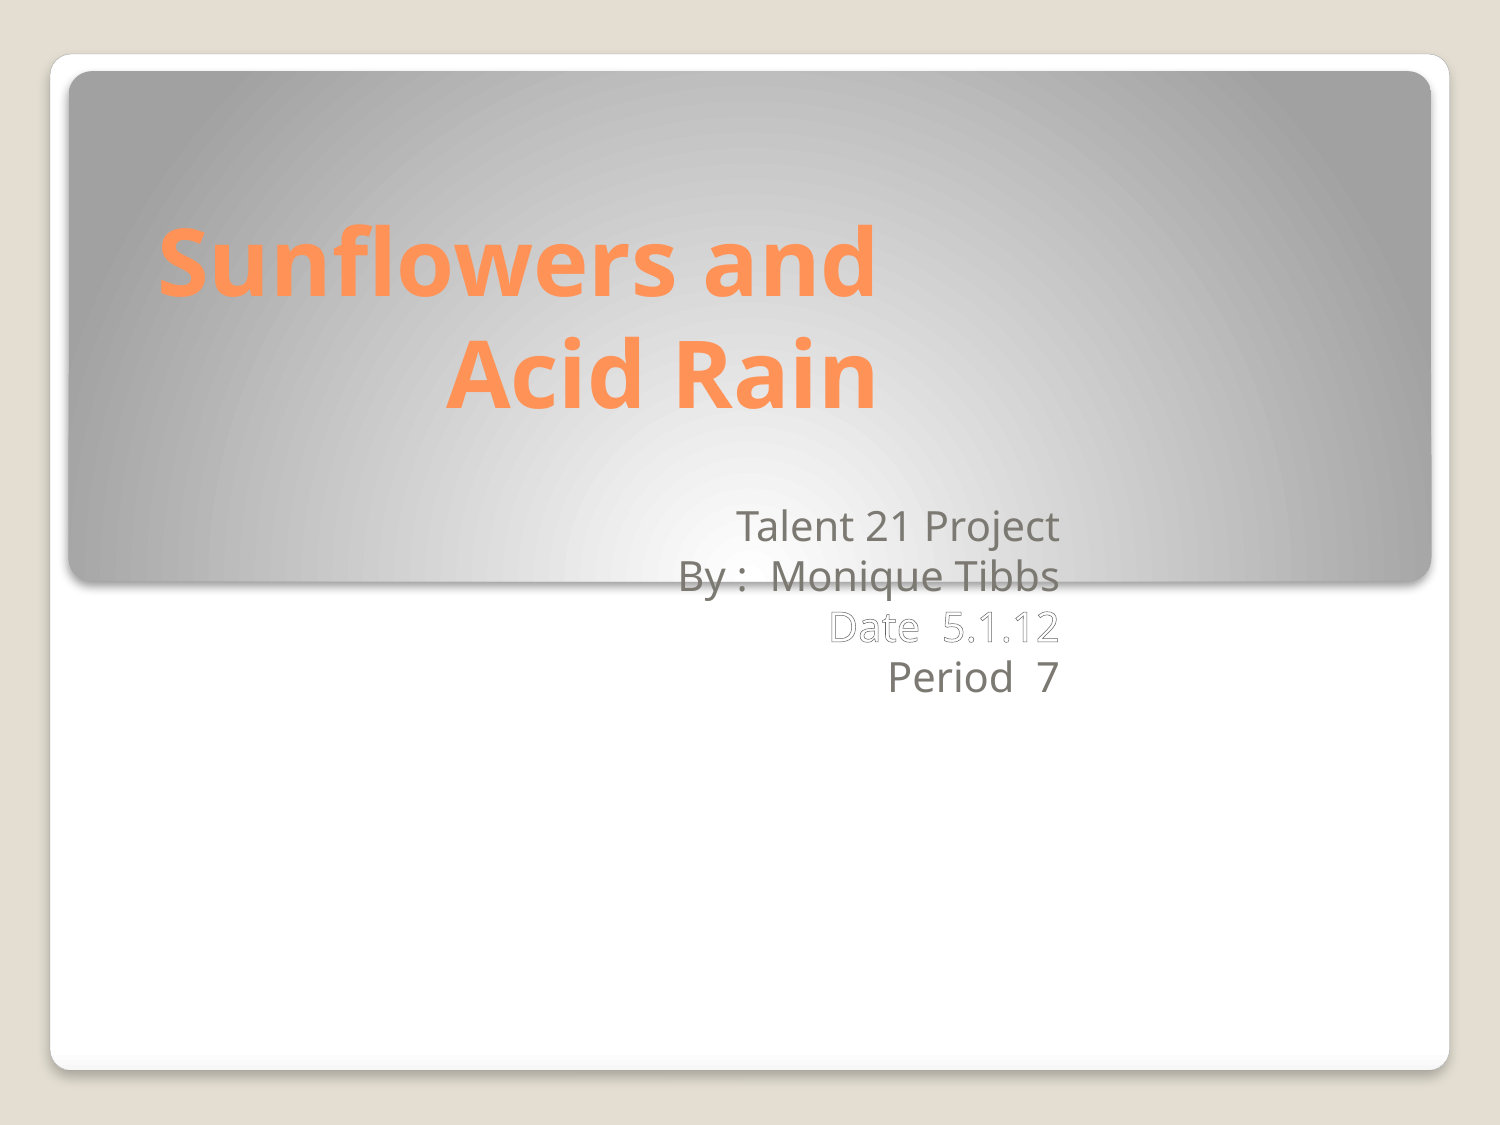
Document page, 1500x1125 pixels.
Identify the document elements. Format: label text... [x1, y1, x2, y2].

title Sunflowers and Acid Rain [75, 75, 888, 435]
subtitle Talent 21 Project By : Monique Tibbs Date 5.1.12 Period 7 [87, 500, 1075, 888]
